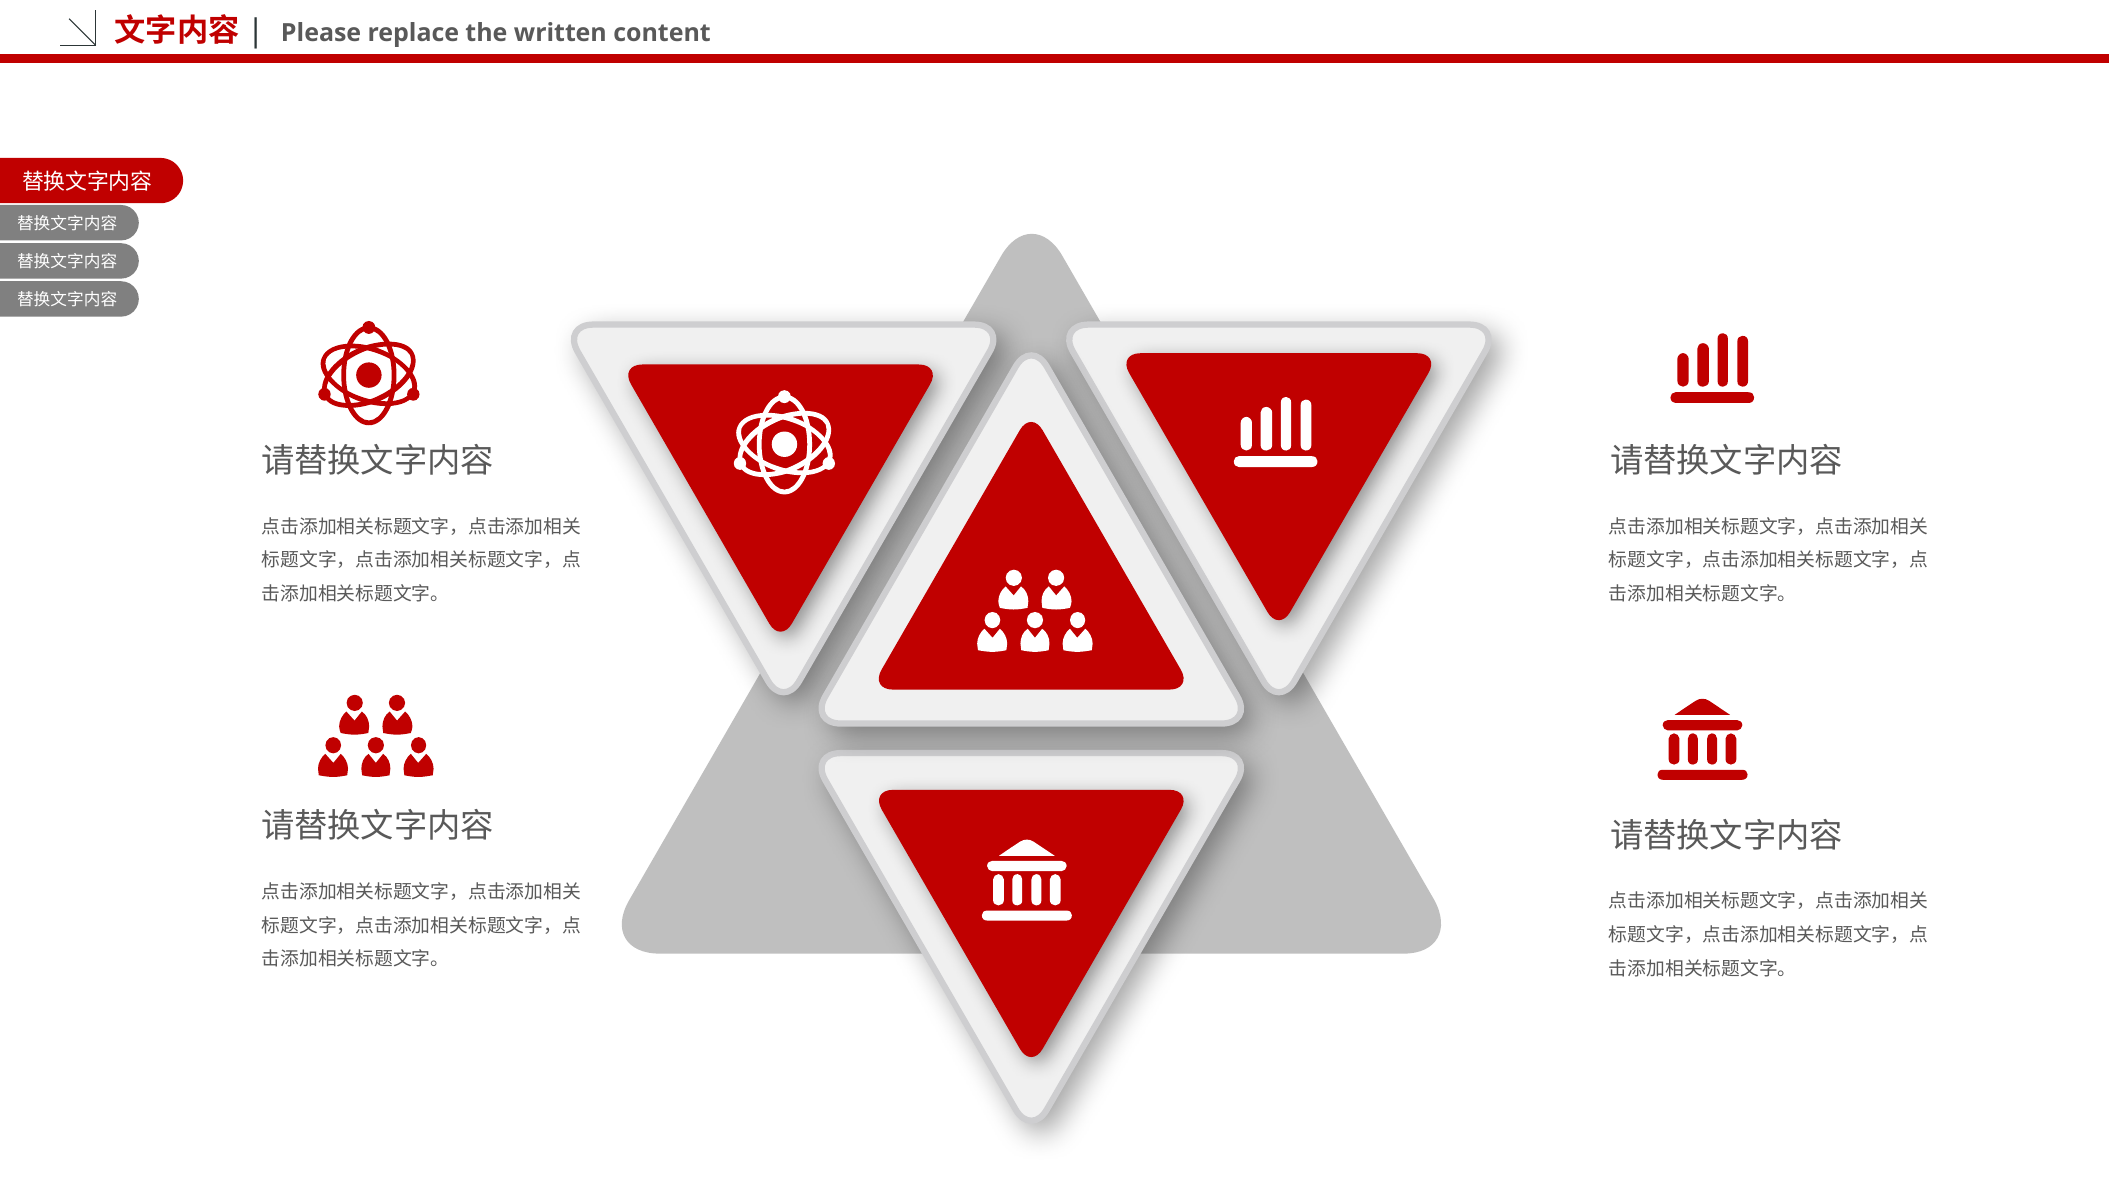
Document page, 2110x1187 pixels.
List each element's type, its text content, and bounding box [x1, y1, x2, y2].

text_box 替换文字内容 [5, 281, 157, 317]
text_box [0, 156, 185, 205]
text_box 点击添加相关标题文字，点击添加相关标题文字，点击添加相关标题文字，点击添加相关标题文字。 [1593, 495, 1962, 613]
text_box 点击添加相关标题文字，点击添加相关标题文字，点击添加相关标题文字，点击添加相关标题文字。 [1593, 869, 1962, 987]
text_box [1657, 698, 1748, 780]
text_box 请替换文字内容 [245, 431, 511, 488]
text_box [0, 242, 127, 280]
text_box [60, 9, 96, 46]
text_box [318, 694, 434, 777]
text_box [816, 753, 1246, 1125]
text_box 替换文字内容 [5, 160, 169, 202]
text_box 请替换文字内容 [1594, 431, 1860, 488]
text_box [816, 351, 1246, 724]
text_box [0, 280, 127, 318]
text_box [317, 320, 421, 426]
text_box 替换文字内容 [5, 204, 157, 241]
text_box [569, 324, 999, 696]
text_box 文字内容| Please replace the written content [103, 4, 927, 54]
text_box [1064, 324, 1494, 696]
text_box 请替换文字内容 [245, 796, 511, 853]
text_box [1246, 703, 1442, 954]
text_box [621, 696, 824, 954]
text_box 请替换文字内容 [1594, 806, 1860, 862]
text_box 点击添加相关标题文字，点击添加相关标题文字，点击添加相关标题文字，点击添加相关标题文字。 [245, 495, 569, 613]
text_box 替换文字内容 [5, 243, 157, 279]
text_box [0, 203, 125, 242]
text_box 点击添加相关标题文字，点击添加相关标题文字，点击添加相关标题文字，点击添加相关标题文字。 [245, 860, 607, 978]
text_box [1670, 333, 1755, 404]
text_box [968, 233, 1096, 348]
